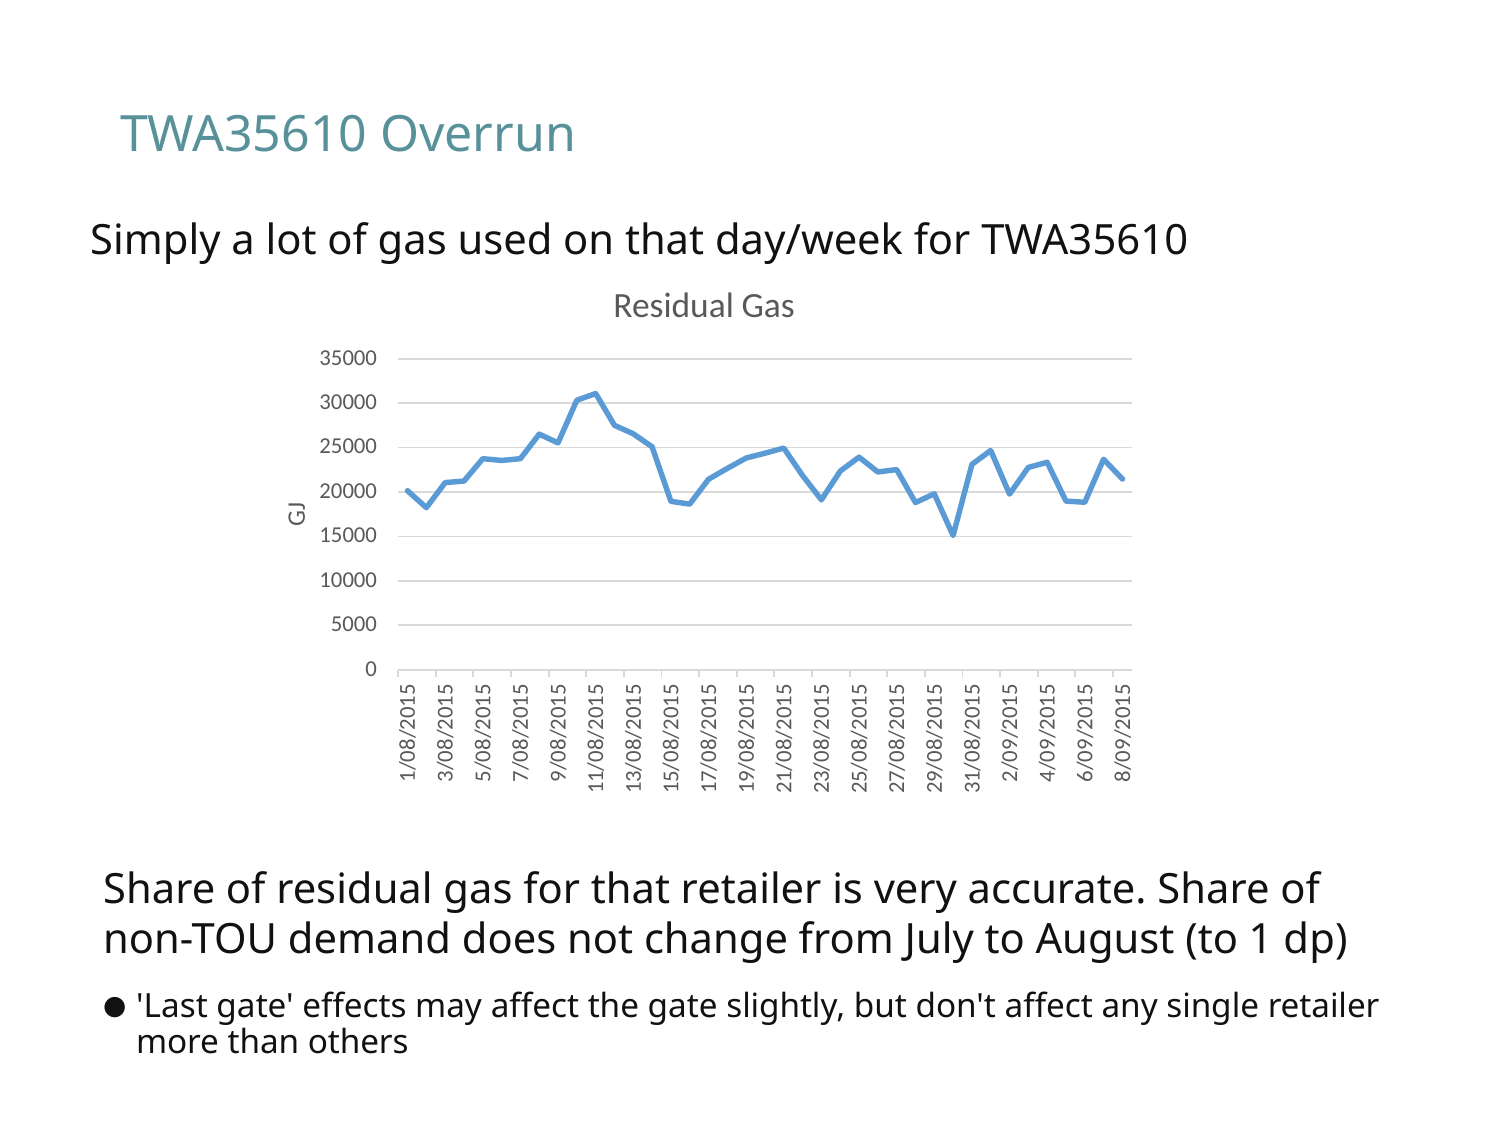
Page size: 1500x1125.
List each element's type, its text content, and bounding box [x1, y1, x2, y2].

title TWA35610 Overrun [120, 46, 1261, 162]
picture [248, 264, 1160, 811]
list Simply a lot of gas used on that day/week for TWA35610 [90, 212, 1385, 912]
text_box Share of residual gas for that retailer is very accurate. Share of non-TOU demand does not change from July to August (to 1 dp) 'Last gate' effects may affect the gate slightly, but don't affect any single retailer more than others [103, 862, 1397, 1093]
